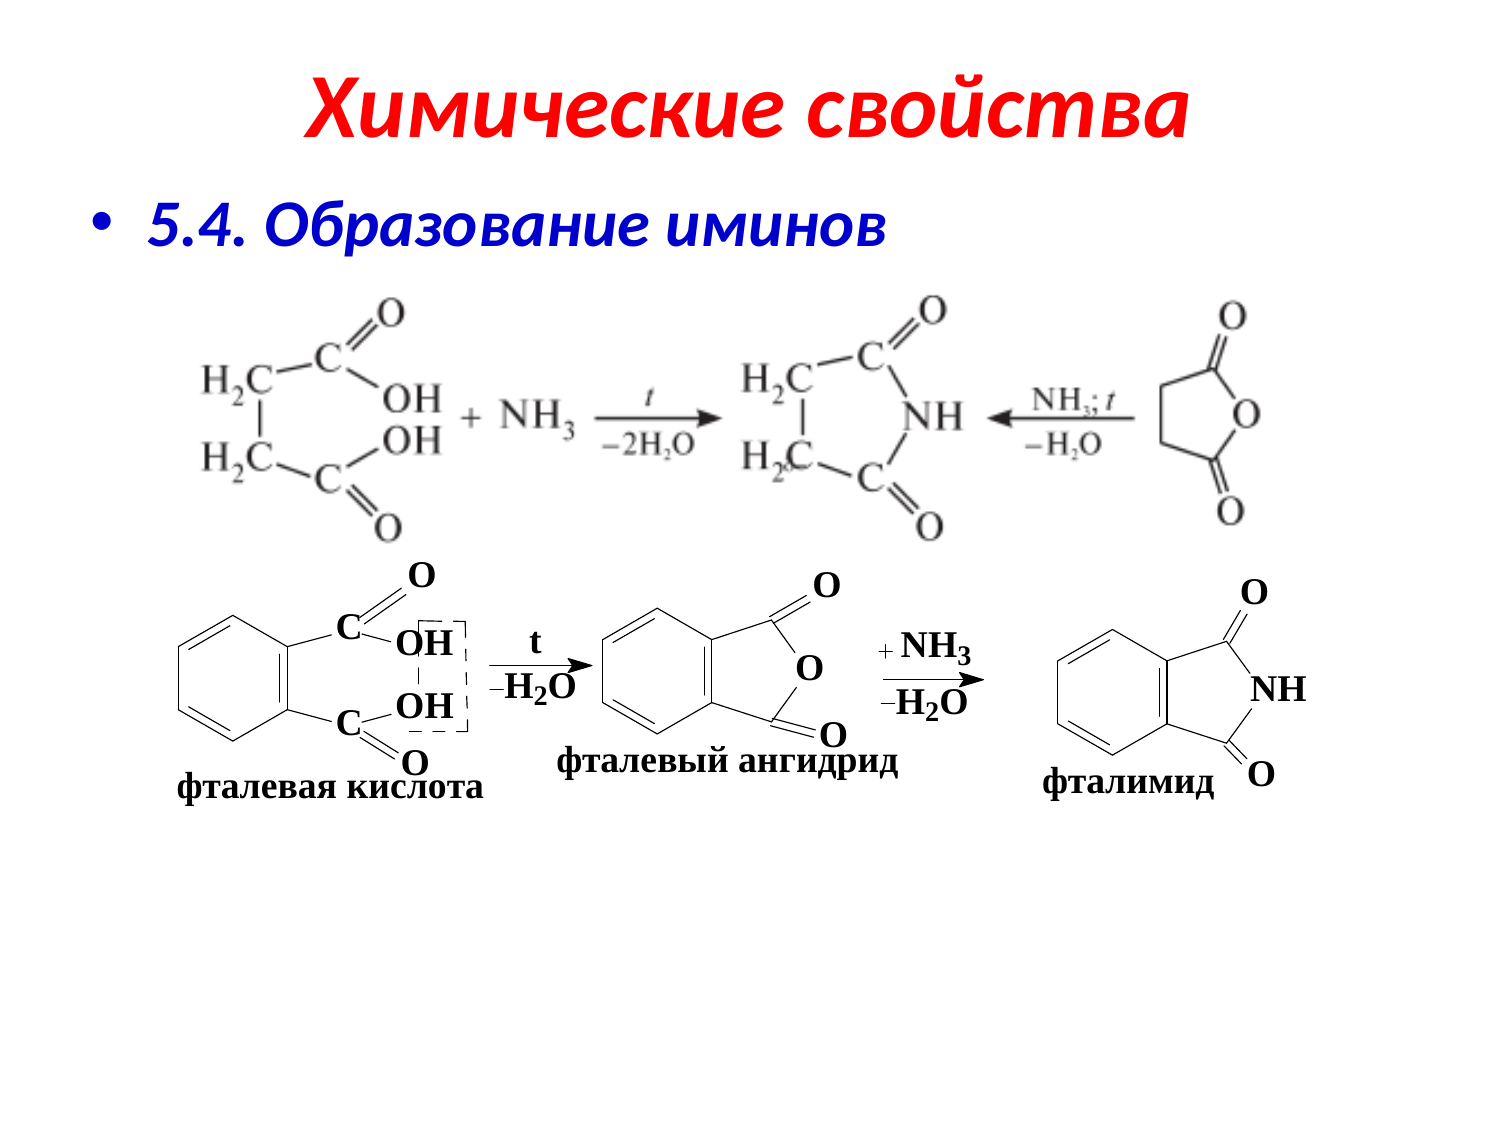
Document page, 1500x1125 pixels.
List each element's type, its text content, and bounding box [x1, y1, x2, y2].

picture [182, 278, 1270, 553]
title Химические свойства [74, 44, 1426, 156]
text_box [170, 556, 1309, 810]
list 5.4. Образование иминов [74, 172, 1426, 1006]
